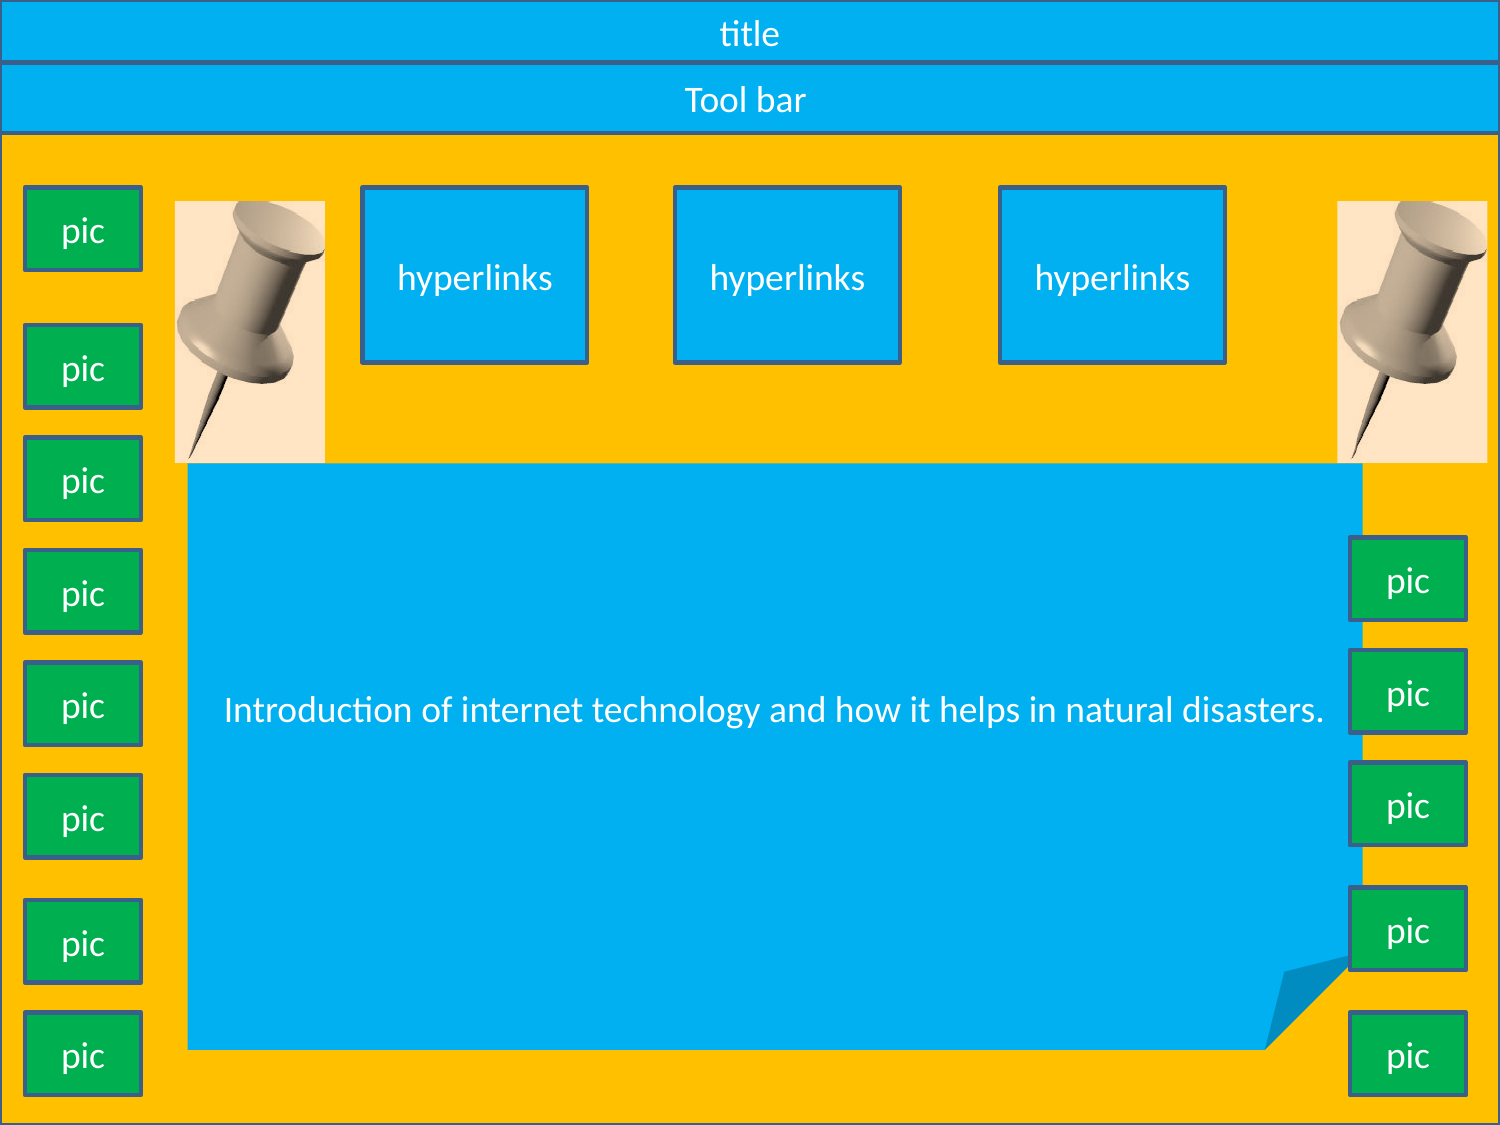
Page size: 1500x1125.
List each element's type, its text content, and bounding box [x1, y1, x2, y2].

text_box pic [23, 660, 143, 747]
text_box pic [1348, 1010, 1468, 1097]
text_box hyperlinks [998, 185, 1227, 365]
text_box [0, 135, 1500, 1125]
picture [174, 201, 326, 463]
text_box pic [23, 323, 143, 410]
picture [1337, 201, 1488, 463]
text_box Tool bar [0, 60, 1500, 135]
text_box pic [23, 773, 143, 860]
text_box pic [23, 1010, 143, 1097]
text_box pic [23, 185, 143, 272]
text_box pic [1348, 648, 1468, 735]
text_box title [0, 0, 1500, 60]
text_box hyperlinks [360, 185, 589, 365]
text_box pic [23, 435, 143, 522]
text_box pic [23, 898, 143, 985]
text_box Introduction of internet technology and how it helps in natural disasters. [185, 461, 1365, 1053]
text_box hyperlinks [673, 185, 902, 365]
text_box pic [1348, 885, 1468, 972]
text_box pic [23, 548, 143, 635]
text_box pic [1348, 760, 1468, 847]
text_box pic [1348, 535, 1468, 622]
